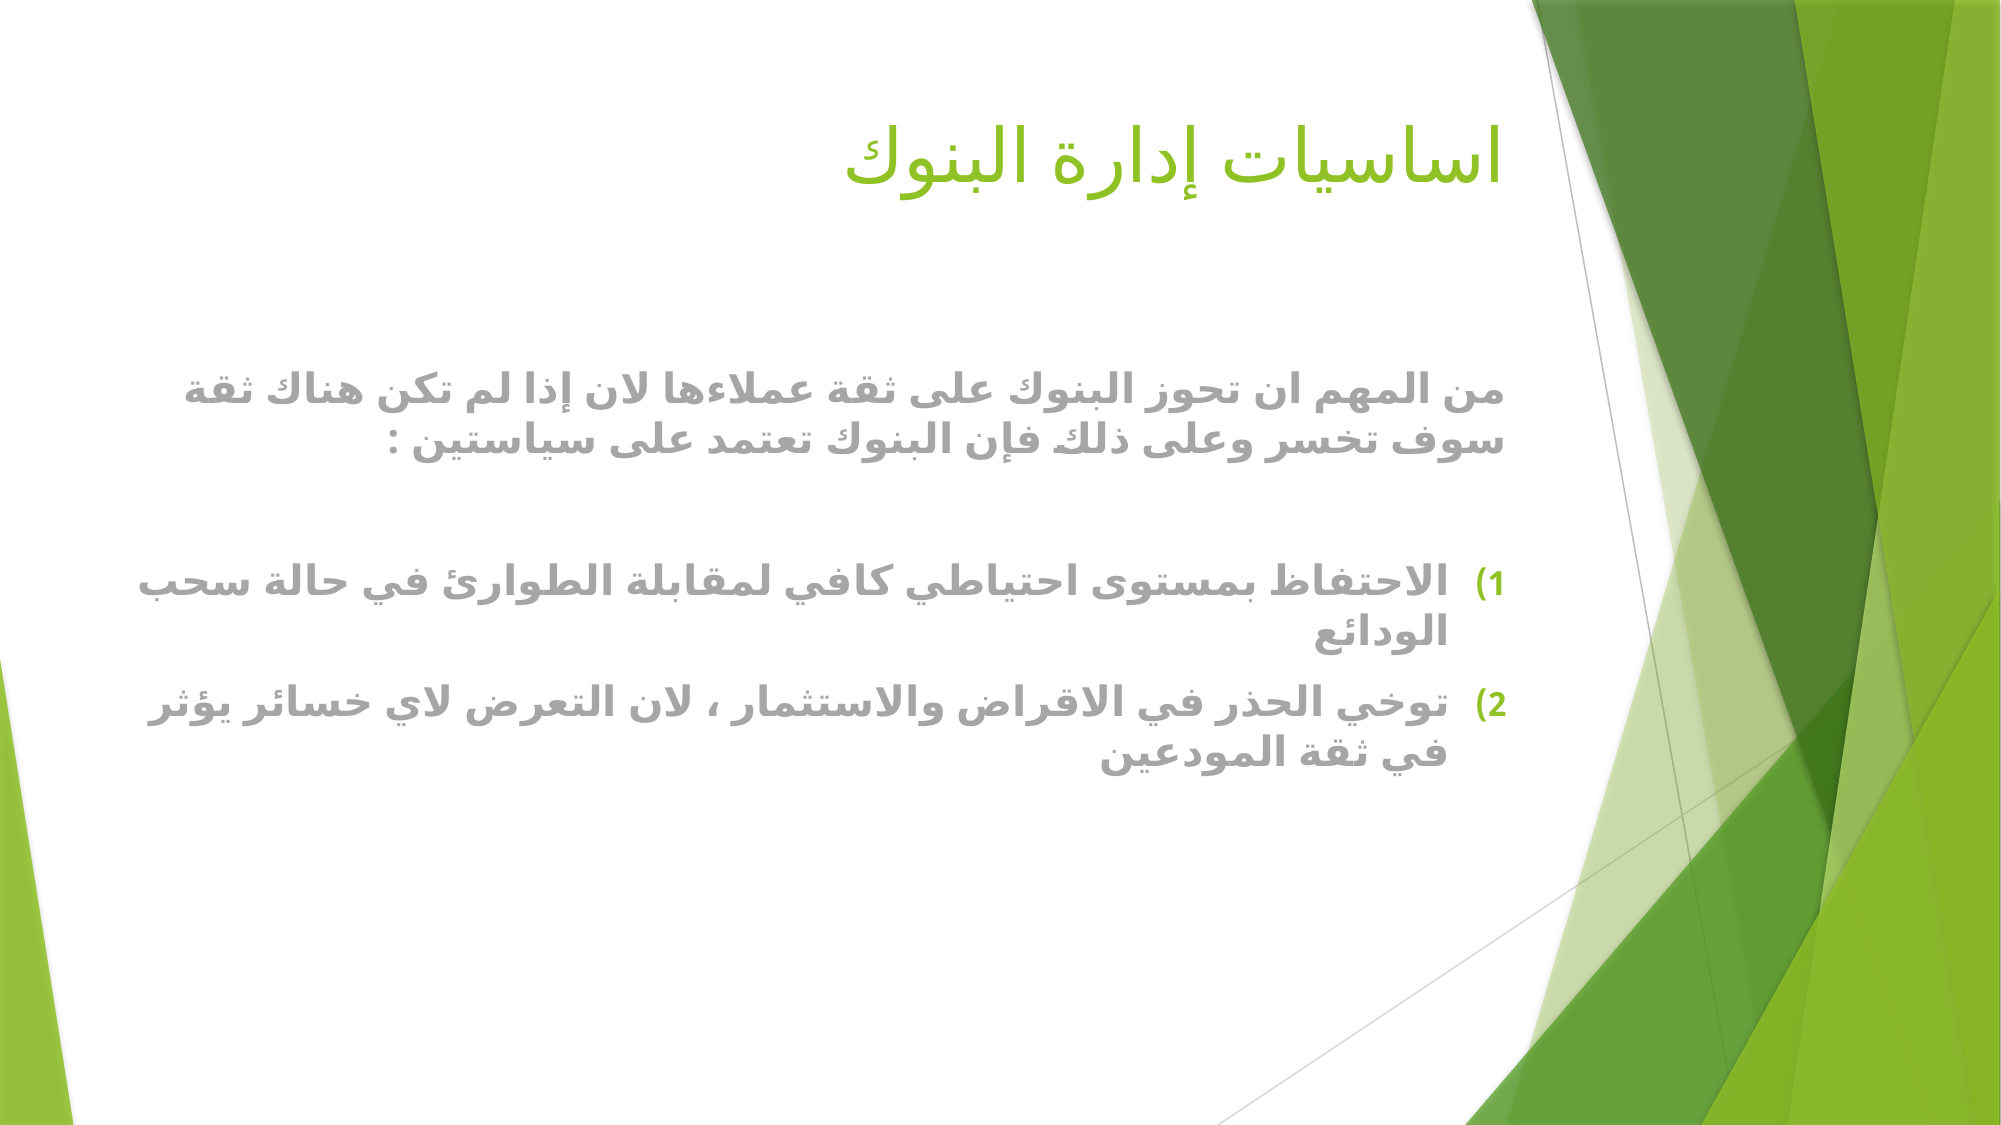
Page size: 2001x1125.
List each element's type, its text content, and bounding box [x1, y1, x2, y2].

list من المهم ان تحوز البنوك على ثقة عملاءها لان إذا لم تكن هناك ثقة سوف تخسر وعلى ذلك فإن البنوك تعتمد على سياستين : الاحتفاظ بمستوى احتياطي كافي لمقابلة الطوارئ في حالة سحب الودائع توخي الحذر في الاقراض والاستثمار ، لان التعرض لاي خسائر يؤثر في ثقة المودعين [111, 354, 1522, 992]
title اساسيات إدارة البنوك [111, 99, 1522, 317]
